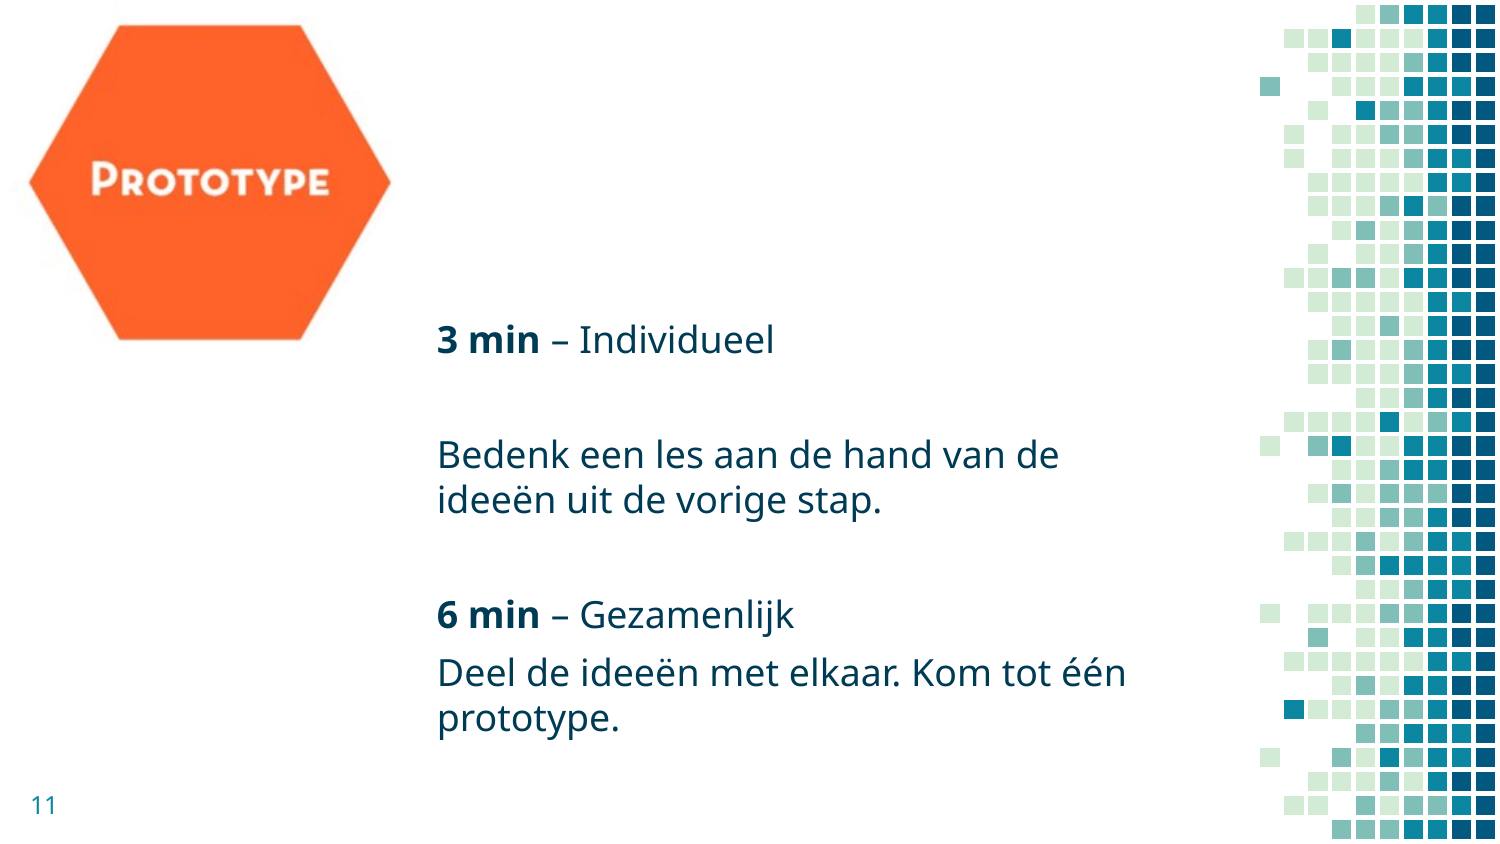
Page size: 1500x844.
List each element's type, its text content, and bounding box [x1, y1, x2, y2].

picture [0, 0, 408, 387]
list 3 min – Individueel Bedenk een les aan de hand van de ideeën uit de vorige stap. 6 min – Gezamenlijk Deel de ideeën met elkaar. Kom tot één prototype. [421, 301, 1160, 431]
slide_number 11 [15, 774, 105, 839]
